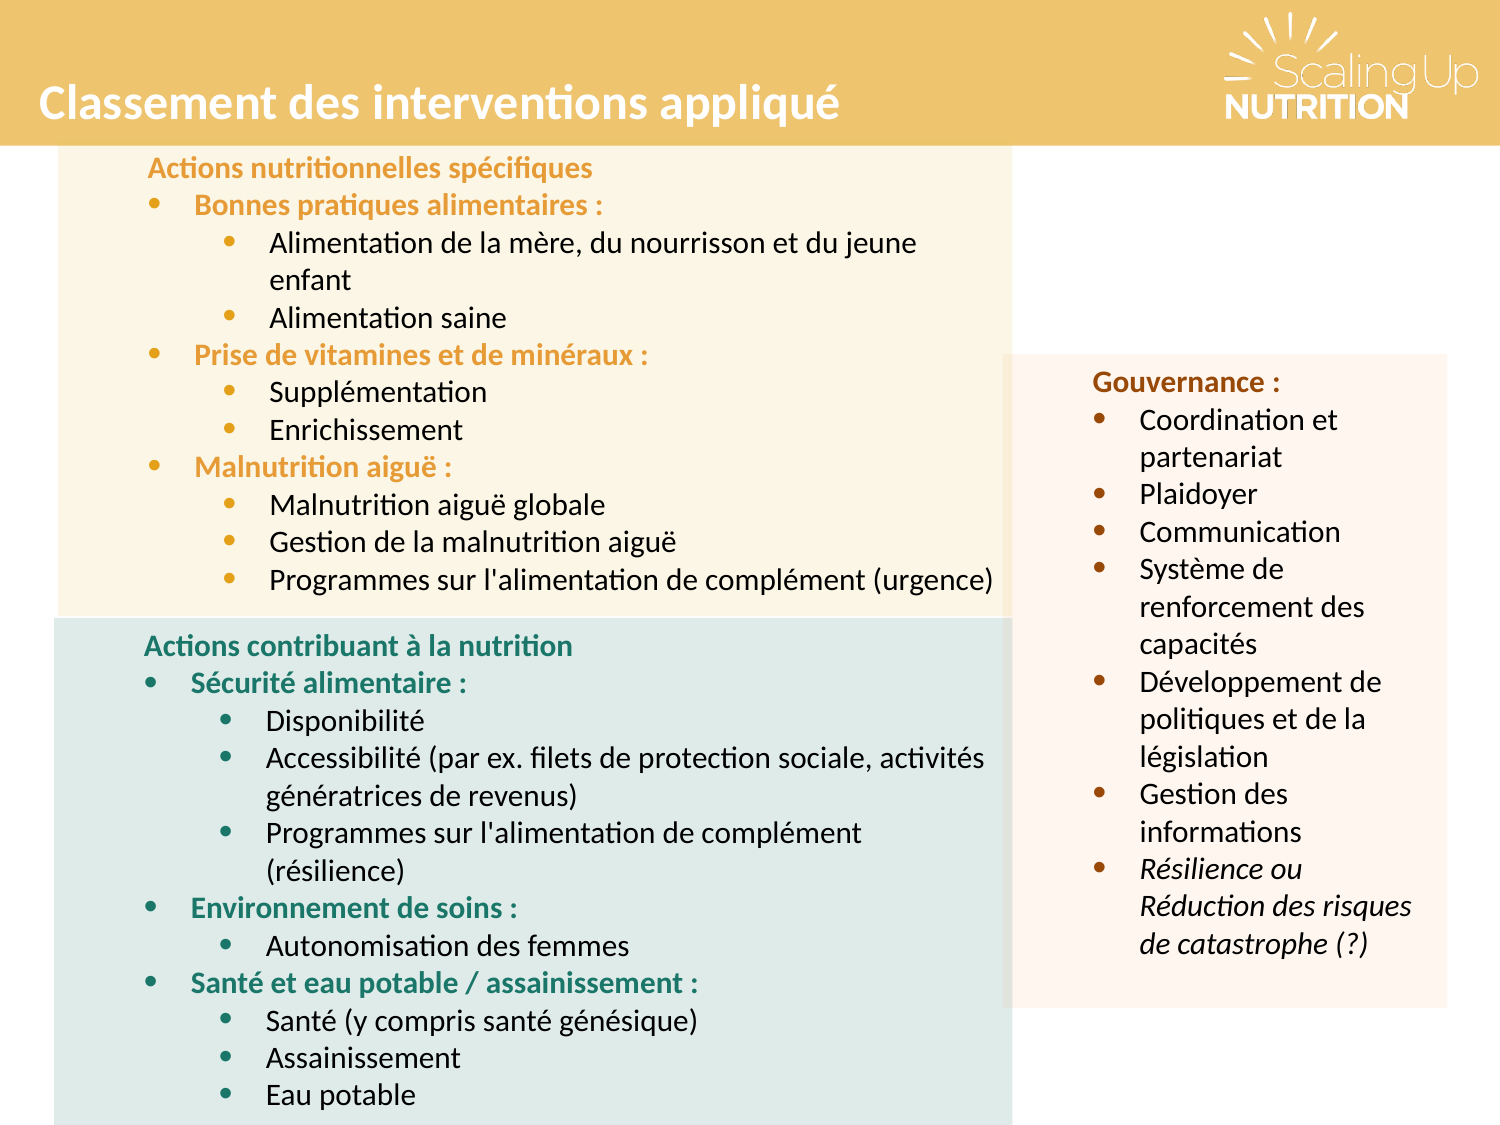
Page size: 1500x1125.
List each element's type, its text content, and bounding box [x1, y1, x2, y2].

text_box Classement des interventions appliqué [24, 62, 1204, 138]
text_box Actions contribuant à la nutrition Sécurité alimentaire : Disponibilité Accessibilité (par ex. filets de protection sociale, activités génératrices de revenus) Programmes sur l'alimentation de complément (résilience) Environnement de soins : Autonomisation des femmes Santé et eau potable / assainissement : Santé (y compris santé génésique) Assainissement Eau potable [54, 617, 1013, 1125]
text_box Actions nutritionnelles spécifiques Bonnes pratiques alimentaires : Alimentation de la mère, du nourrisson et du jeune enfant Alimentation saine Prise de vitamines et de minéraux : Supplémentation Enrichissement Malnutrition aiguë : Malnutrition aiguë globale Gestion de la malnutrition aiguë Programmes sur l'alimentation de complément (urgence) [57, 139, 1013, 617]
text_box [0, 0, 1500, 148]
text_box Gouvernance : Coordination et partenariat Plaidoyer Communication Système de renforcement des capacités Développement de politiques et de la législation Gestion des informations Résilience ou Réduction des risques de catastrophe (?) [1002, 354, 1448, 1008]
picture [1224, 12, 1478, 119]
